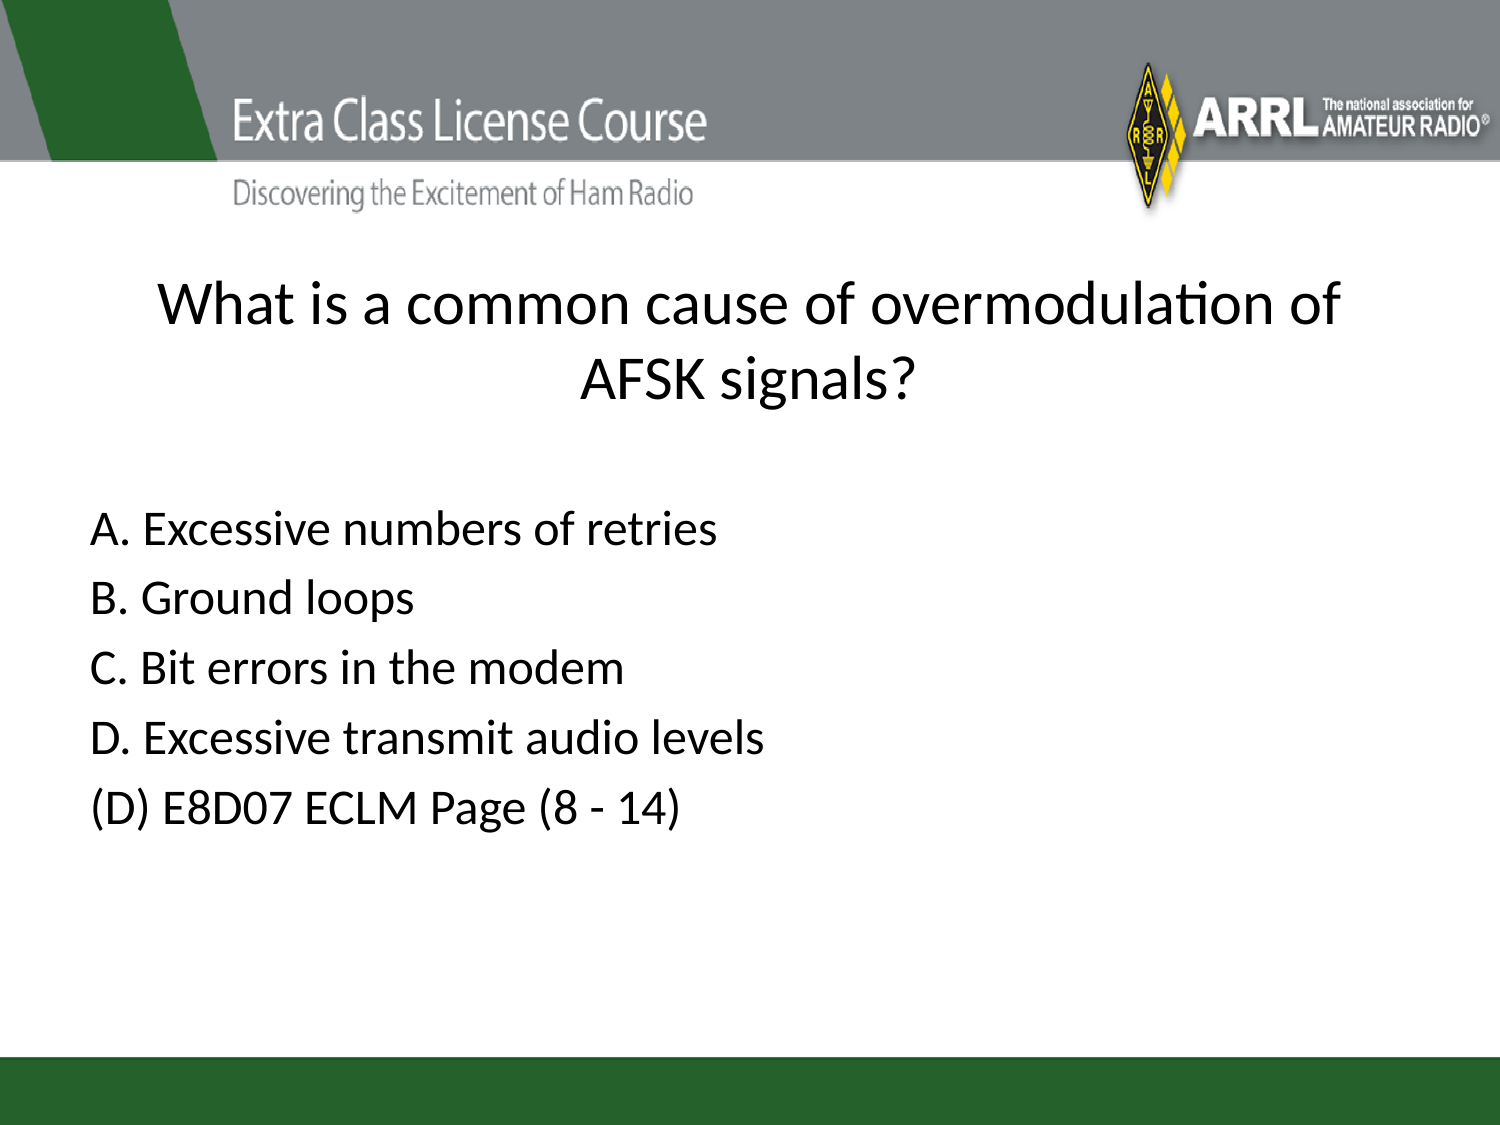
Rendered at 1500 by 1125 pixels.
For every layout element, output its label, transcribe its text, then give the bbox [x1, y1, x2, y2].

title What is a common cause of overmodulation of AFSK signals? [75, 254, 1425, 435]
list A. Excessive numbers of retries B. Ground loops C. Bit errors in the modem D. Excessive transmit audio levels (D) E8D07 ECLM Page (8 - 14) [75, 487, 1425, 1005]
picture [0, 0, 1500, 1125]
